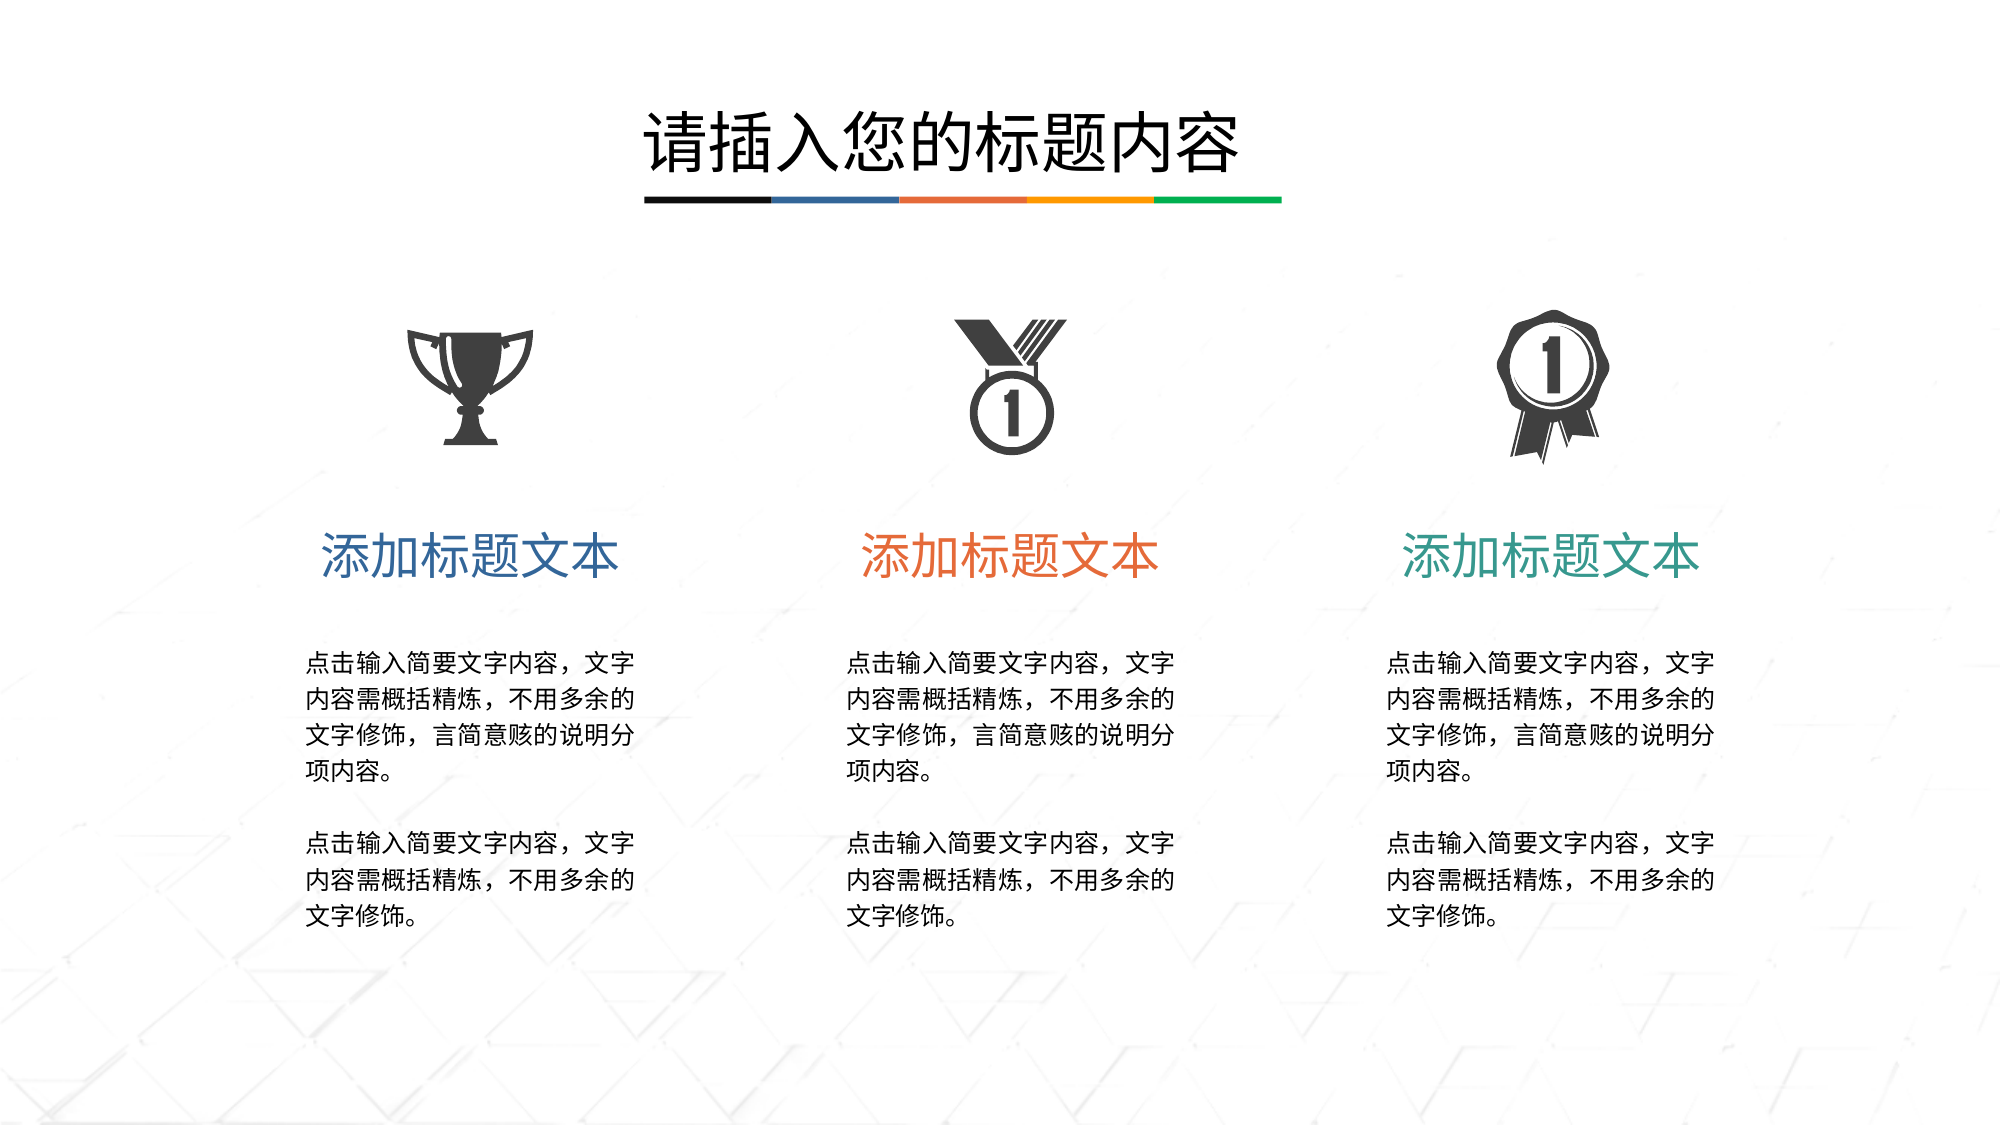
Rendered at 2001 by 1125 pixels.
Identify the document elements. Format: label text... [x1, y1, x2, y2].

text_box 点击输入简要文字内容，文字内容需概括精炼，不用多余的文字修饰，言简意赅的说明分项内容。 点击输入简要文字内容，文字内容需概括精炼，不用多余的文字修饰。 [826, 631, 1196, 977]
text_box 点击输入简要文字内容，文字内容需概括精炼，不用多余的文字修饰，言简意赅的说明分项内容。 点击输入简要文字内容，文字内容需概括精炼，不用多余的文字修饰。 [285, 631, 656, 977]
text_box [916, 285, 1106, 474]
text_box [1456, 285, 1646, 474]
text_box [375, 285, 565, 474]
text_box 添加标题文本 [1365, 514, 1737, 595]
text_box 点击输入简要文字内容，文字内容需概括精炼，不用多余的文字修饰，言简意赅的说明分项内容。 点击输入简要文字内容，文字内容需概括精炼，不用多余的文字修饰。 [1366, 631, 1737, 977]
text_box 添加标题文本 [825, 514, 1197, 595]
text_box 添加标题文本 [284, 514, 656, 595]
